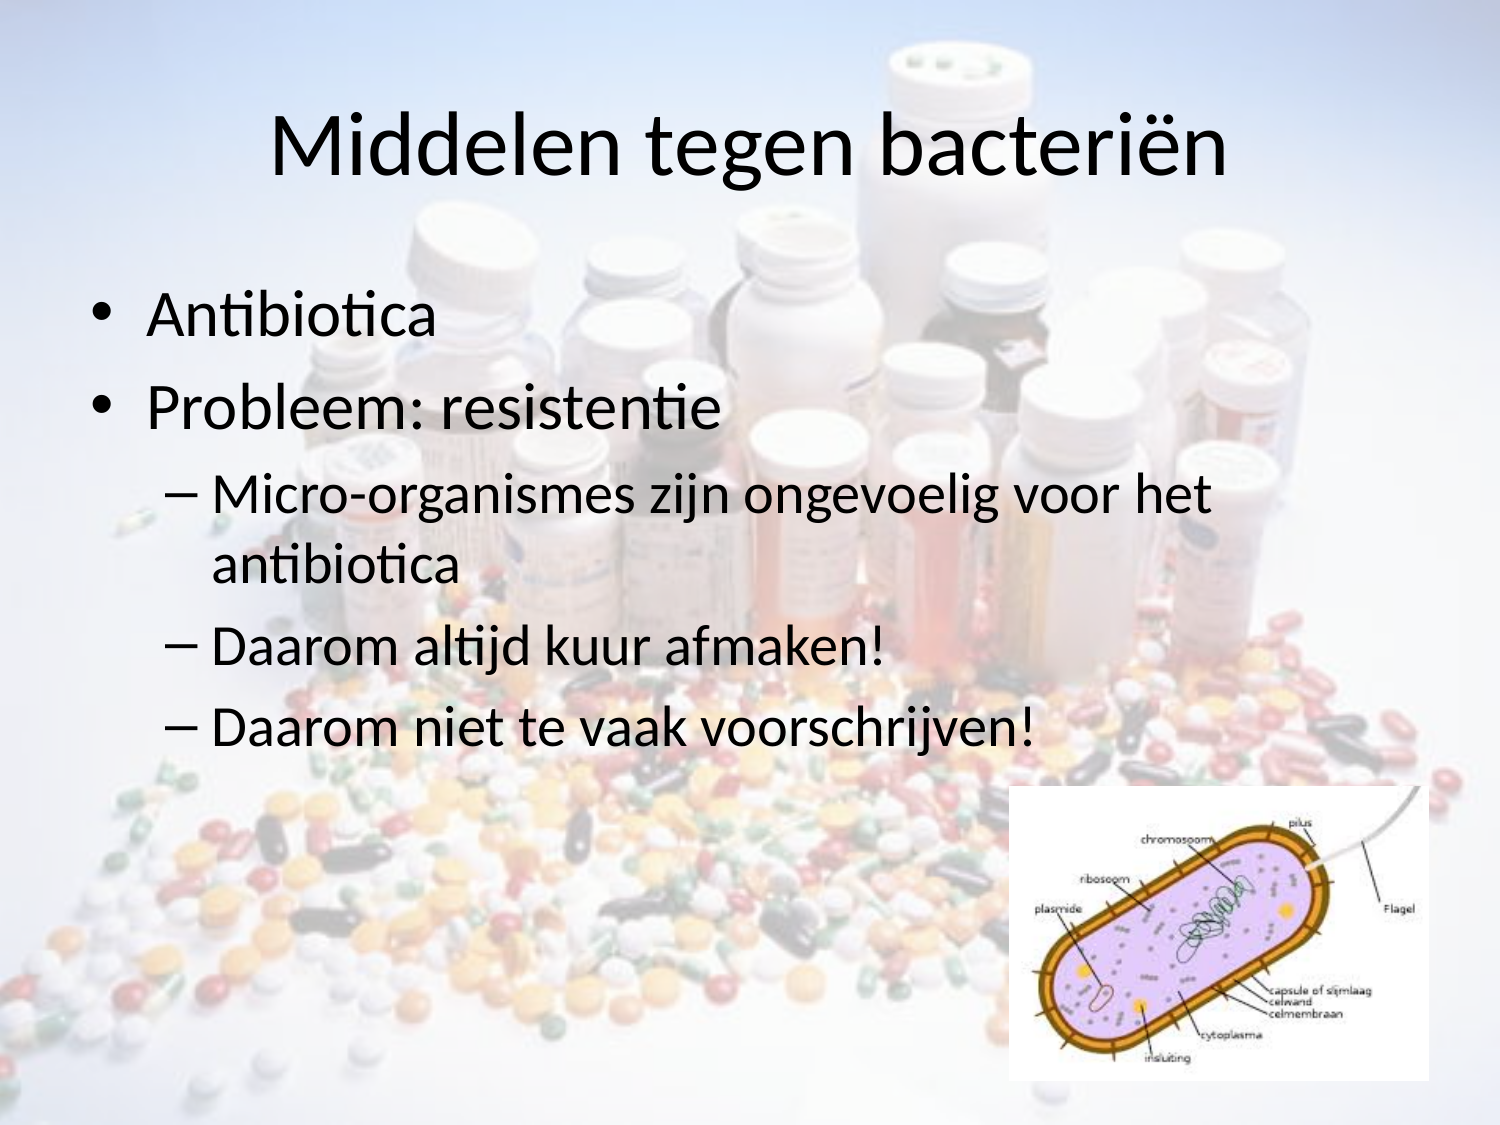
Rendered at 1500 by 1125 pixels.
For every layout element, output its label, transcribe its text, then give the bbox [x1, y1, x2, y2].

title Middelen tegen bacteriën [75, 45, 1425, 233]
list Antibiotica Probleem: resistentie Micro-organismes zijn ongevoelig voor het antibiotica Daarom altijd kuur afmaken! Daarom niet te vaak voorschrijven! [75, 262, 1425, 1005]
picture [1009, 786, 1429, 1081]
